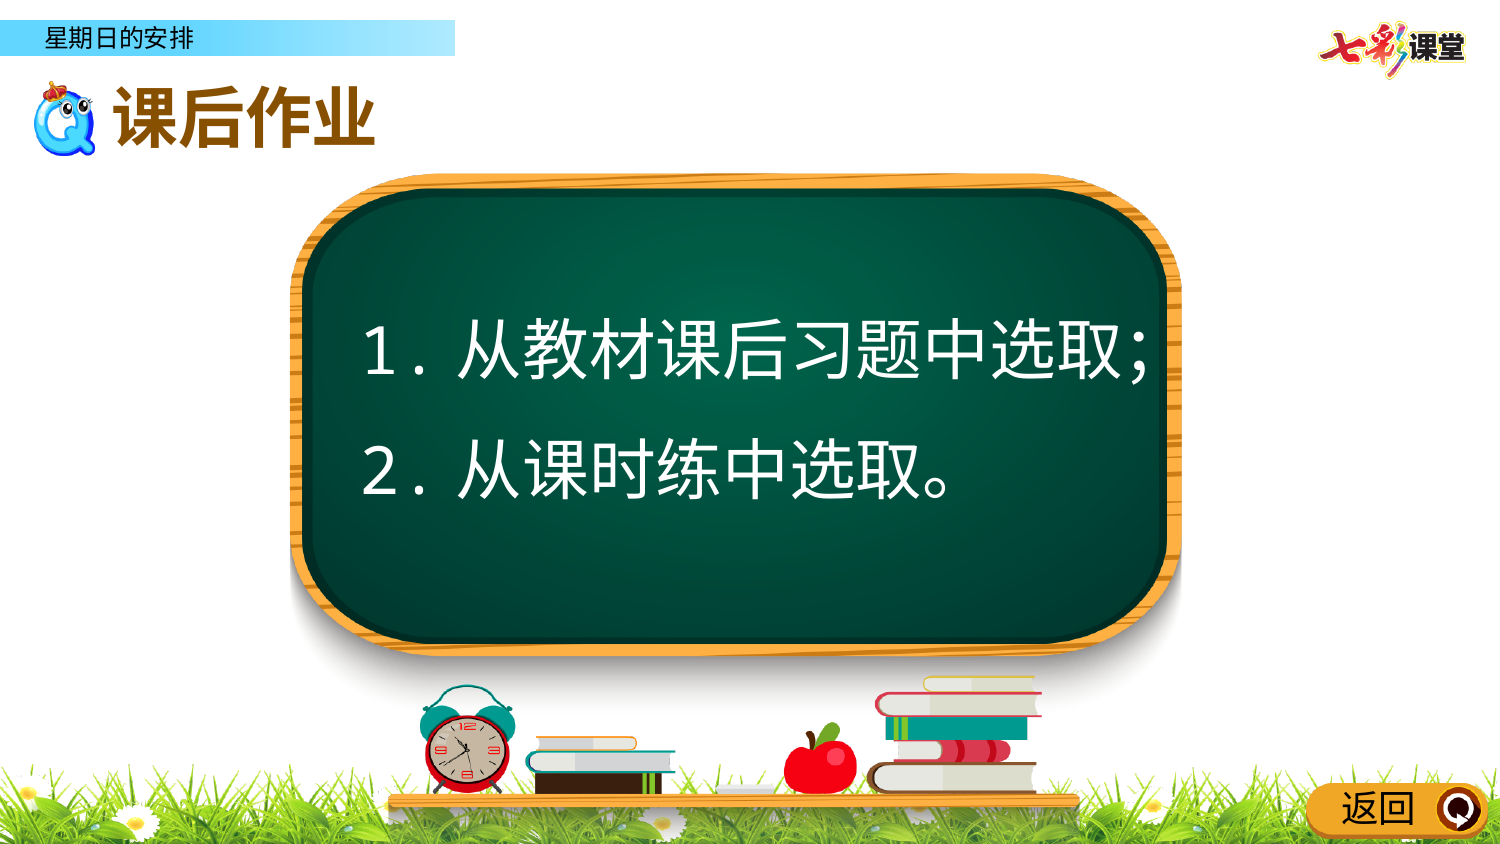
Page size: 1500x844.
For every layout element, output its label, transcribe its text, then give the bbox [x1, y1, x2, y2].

picture [0, 173, 1500, 844]
picture [34, 80, 96, 157]
picture [1316, 20, 1468, 80]
text_box 课后作业 [100, 69, 404, 161]
